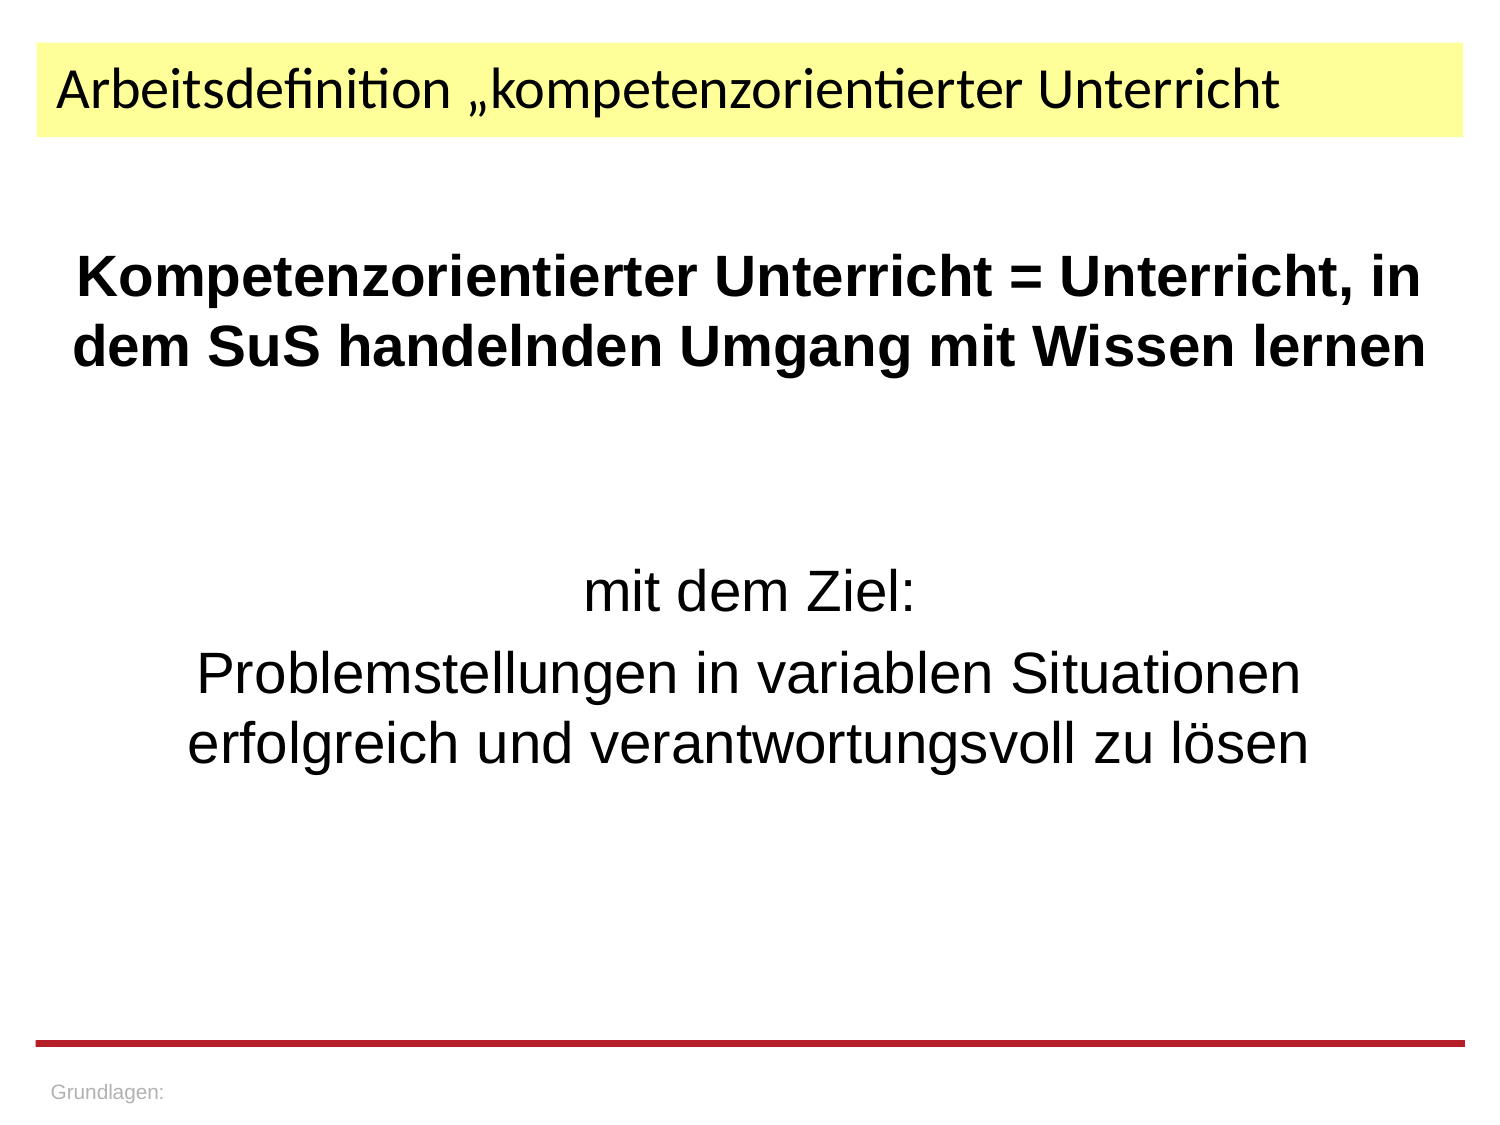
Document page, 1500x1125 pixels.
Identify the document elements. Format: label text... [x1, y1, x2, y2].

title Arbeitsdefinition „kompetenzorientierter Unterricht [41, 42, 1459, 149]
list Kompetenzorientierter Unterricht = Unterricht, in dem SuS handelnden Umgang mit Wissen lernen mit dem Ziel: Problemstellungen in variablen Situationen erfolgreich und verantwortungsvoll zu lösen [41, 149, 1459, 1024]
footer Grundlagen: [35, 1061, 768, 1122]
